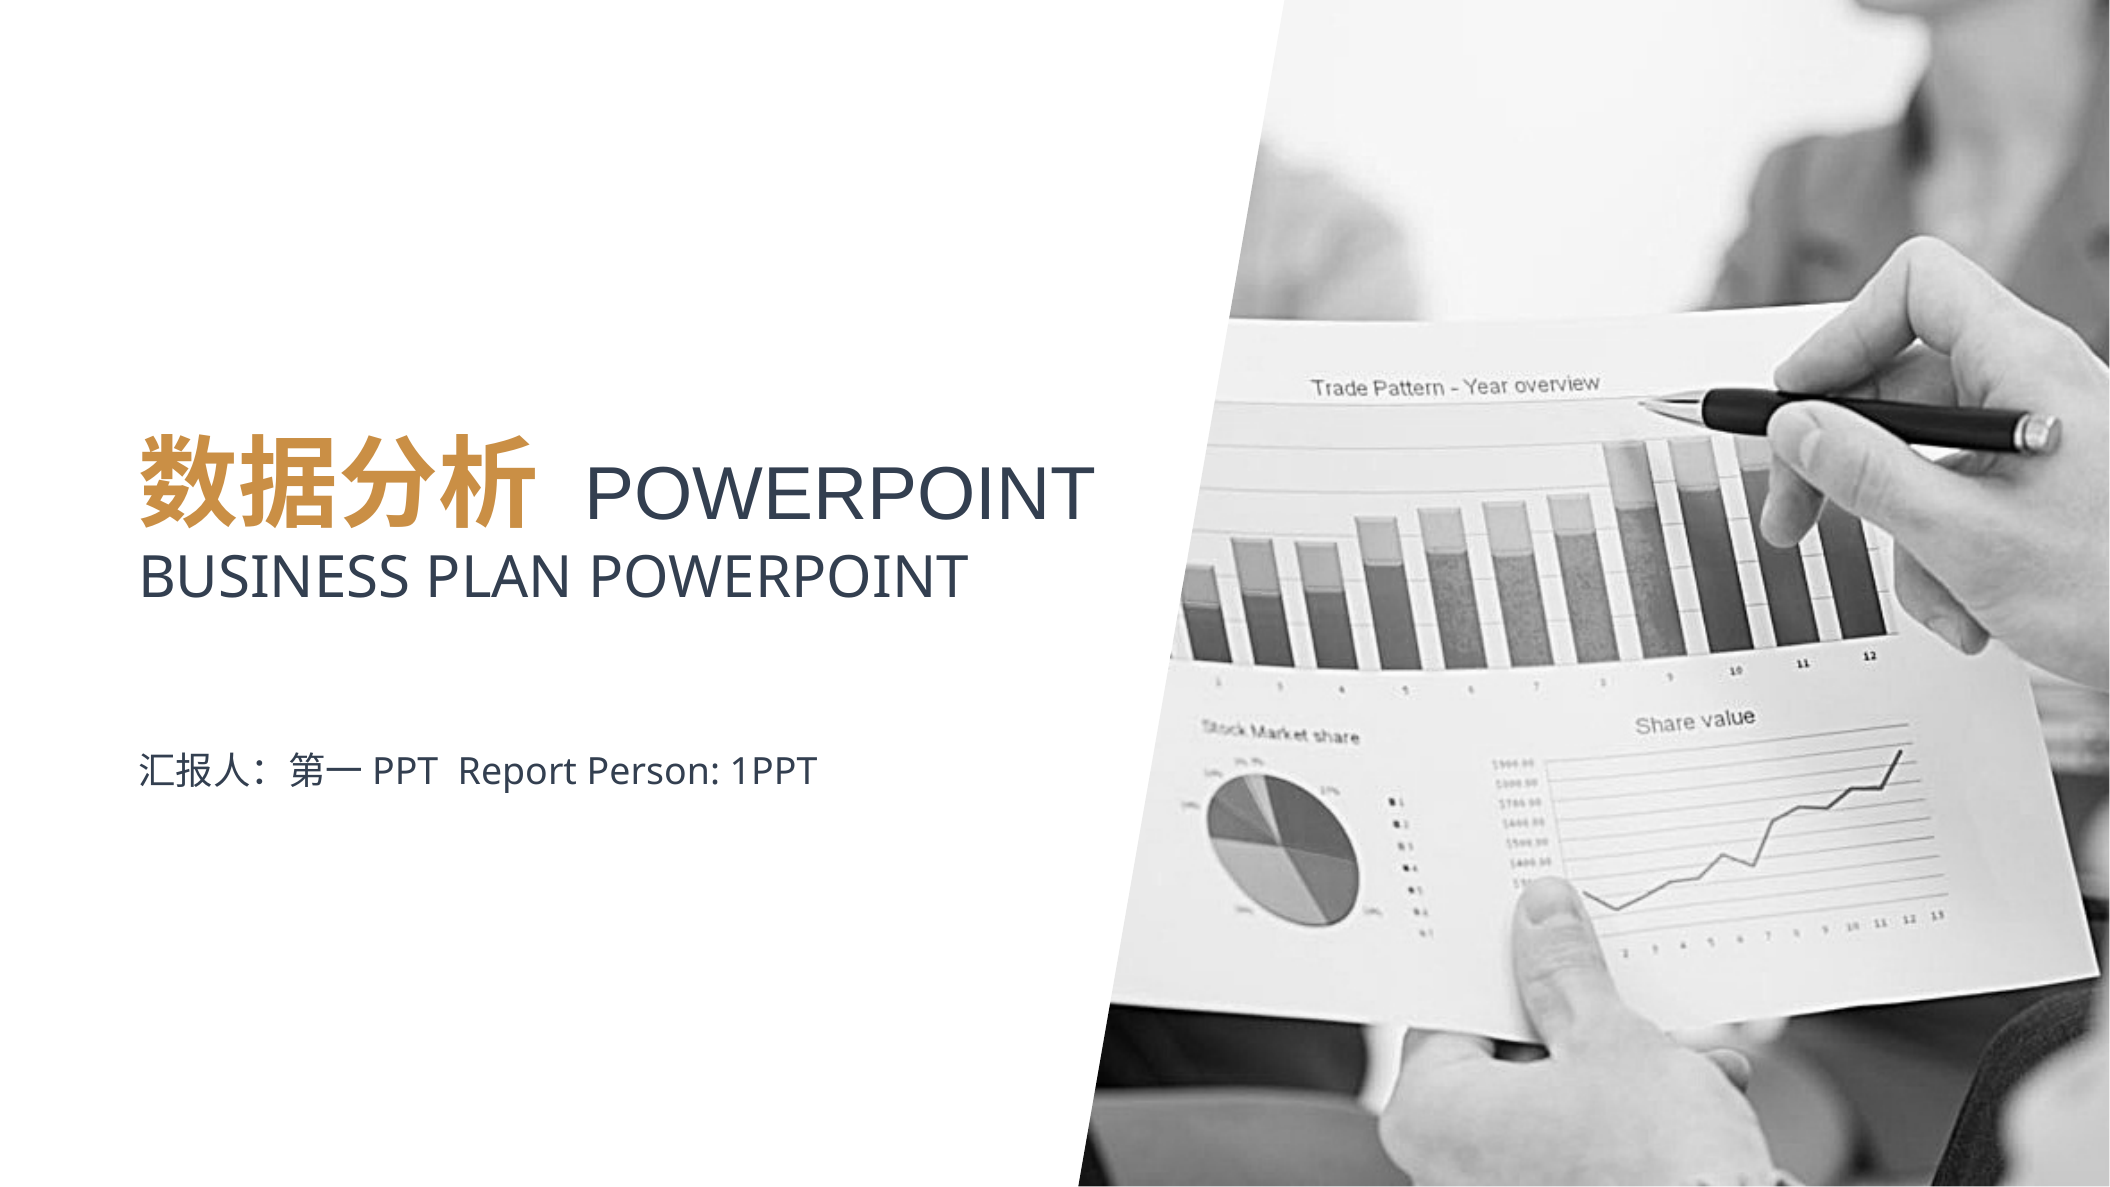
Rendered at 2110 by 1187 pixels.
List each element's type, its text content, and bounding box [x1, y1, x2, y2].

text_box BUSINESS PLAN POWERPOINT [138, 539, 1066, 610]
text_box 数据分析 POWERPOINT [138, 419, 1261, 540]
text_box [1077, 0, 2110, 1187]
text_box 汇报人：第一PPT Report Person: 1PPT [138, 747, 966, 793]
